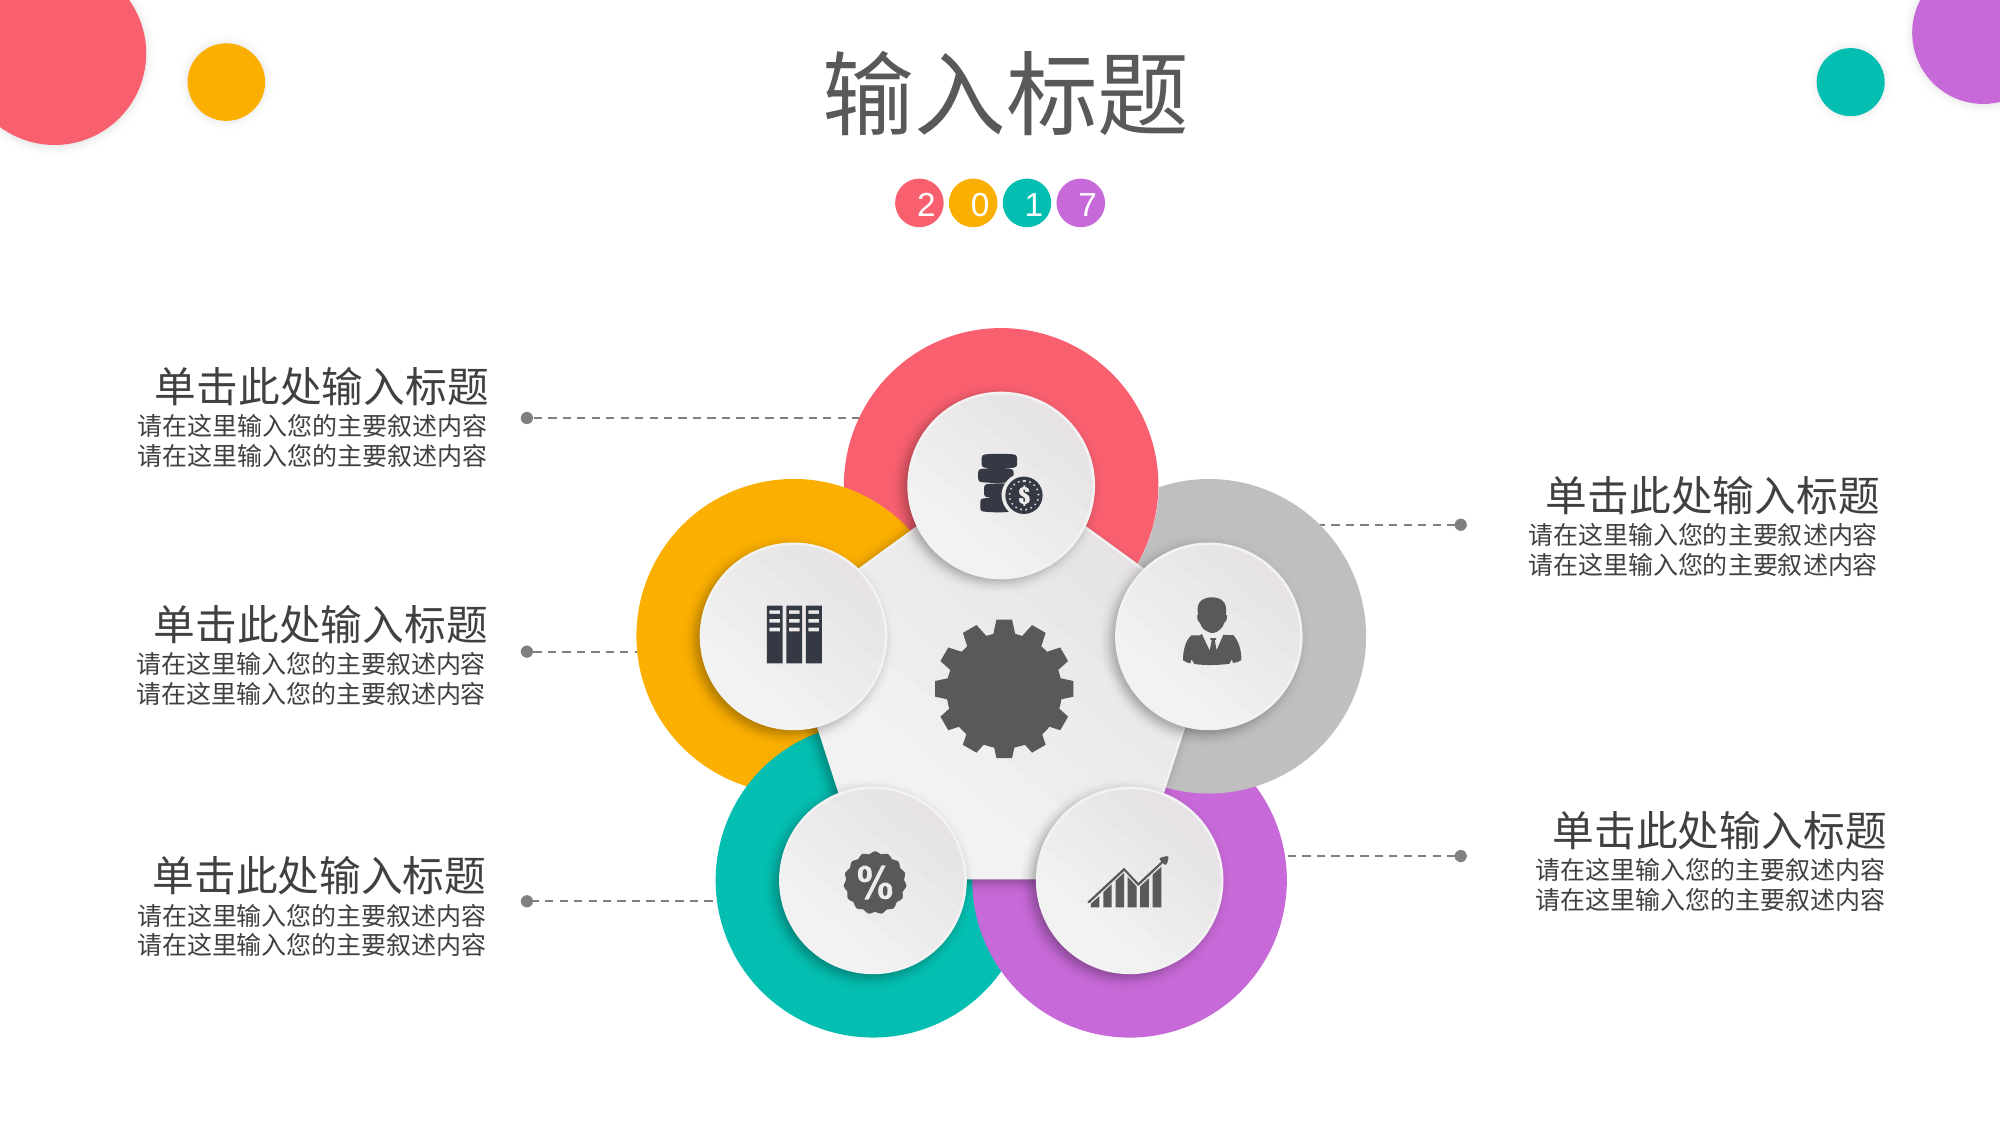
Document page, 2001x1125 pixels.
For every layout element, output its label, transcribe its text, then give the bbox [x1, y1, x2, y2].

text_box [520, 411, 614, 425]
text_box 单击此处输入标题 请在这里输入您的主要叙述内容 请在这里输入您的主要叙述内容 [121, 591, 503, 796]
text_box [186, 42, 267, 122]
text_box [520, 645, 614, 658]
text_box [1389, 849, 1467, 863]
text_box [0, 0, 148, 147]
text_box 单击此处输入标题 请在这里输入您的主要叙述内容 请在这里输入您的主要叙述内容 [1520, 797, 1902, 1002]
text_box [687, 530, 900, 743]
text_box [1911, 0, 2000, 105]
text_box 输入标题 [807, 29, 1205, 155]
text_box [1389, 518, 1467, 531]
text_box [895, 379, 1107, 592]
text_box [520, 895, 614, 908]
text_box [614, 305, 1389, 1060]
text_box 单击此处输入标题 请在这里输入您的主要叙述内容 请在这里输入您的主要叙述内容 [122, 353, 504, 558]
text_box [767, 774, 979, 986]
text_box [1037, 787, 1223, 973]
text_box 单击此处输入标题 请在这里输入您的主要叙述内容 请在这里输入您的主要叙述内容 [122, 842, 503, 1058]
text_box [895, 178, 1105, 228]
text_box [1815, 47, 1886, 118]
text_box 单击此处输入标题 请在这里输入您的主要叙述内容 请在这里输入您的主要叙述内容 [1513, 462, 1895, 667]
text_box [1103, 530, 1315, 743]
